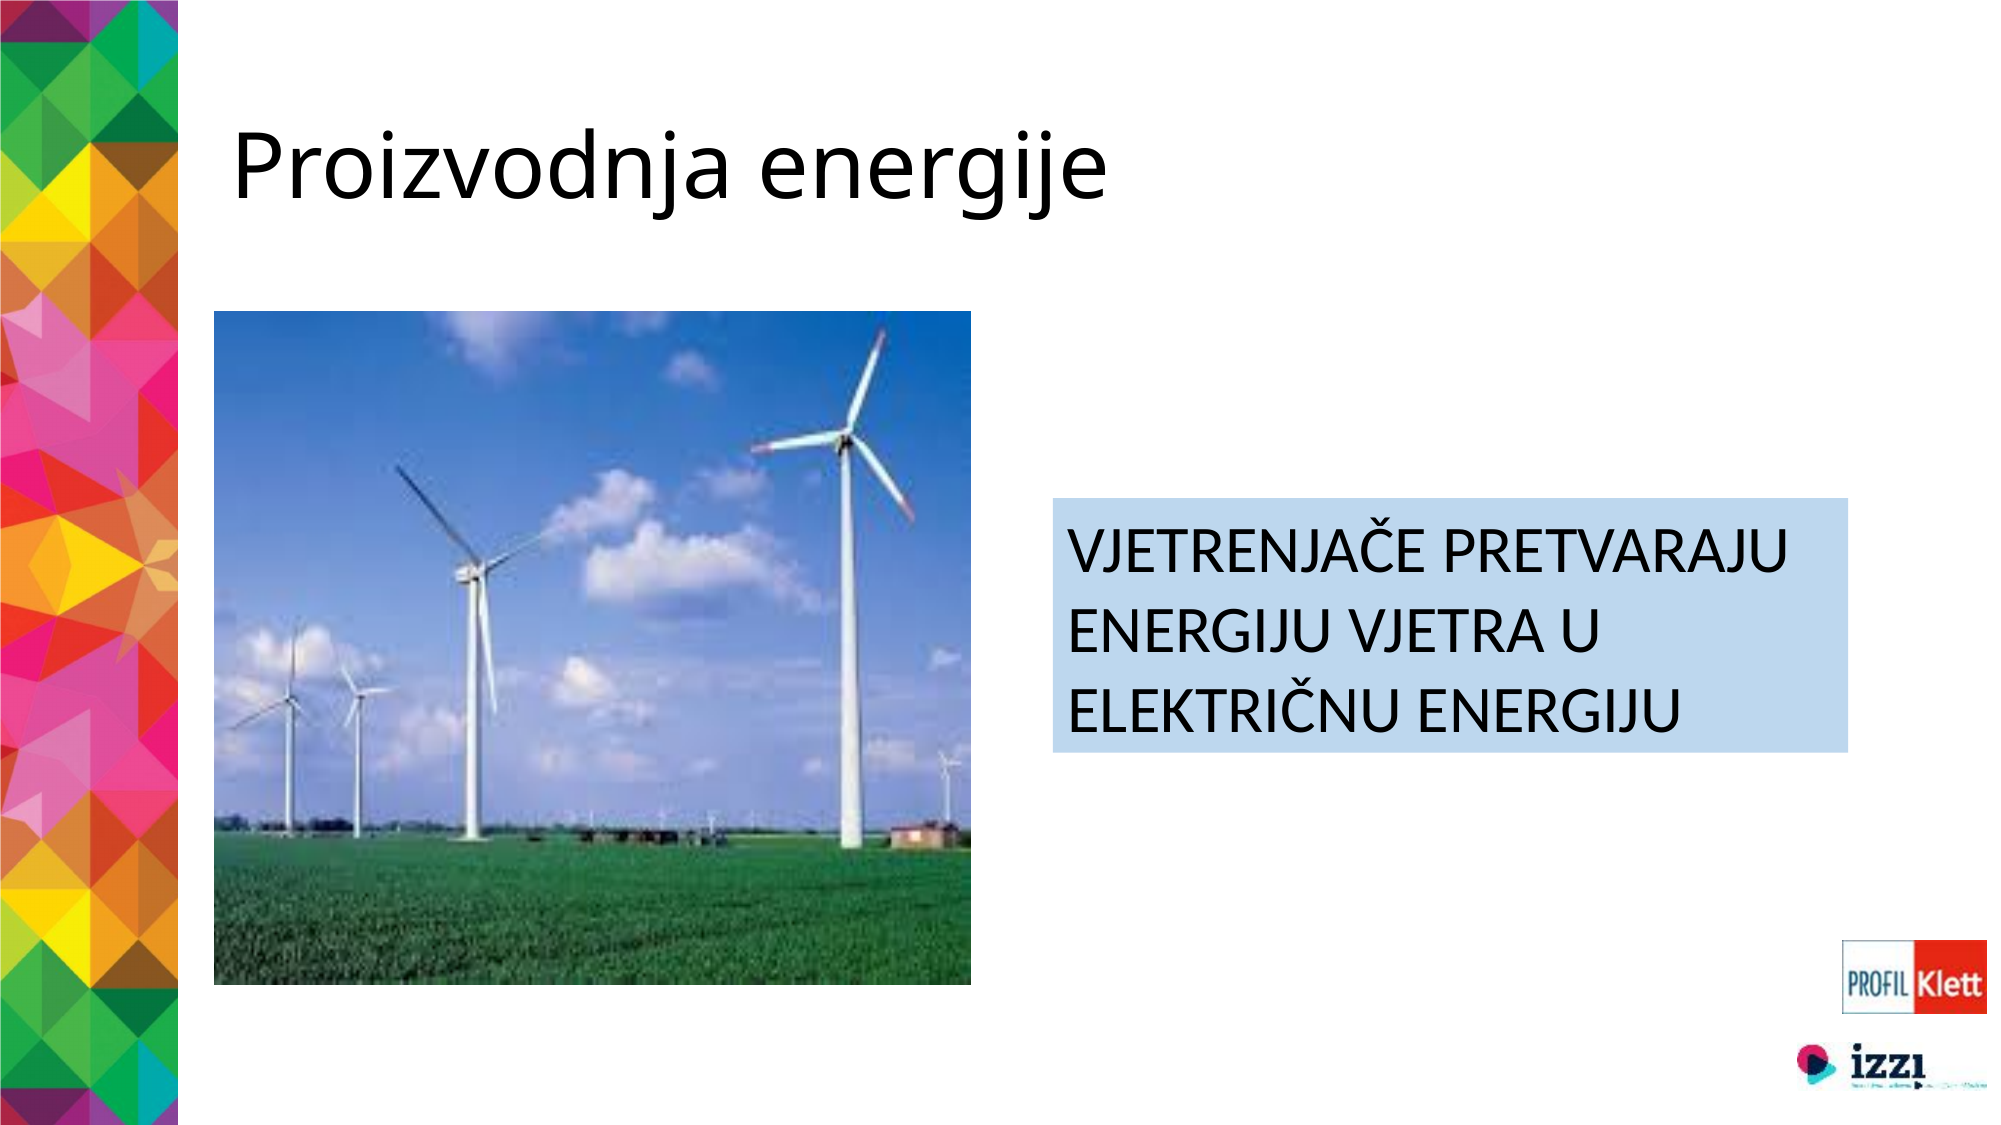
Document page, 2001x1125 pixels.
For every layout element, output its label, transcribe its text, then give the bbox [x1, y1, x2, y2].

picture [1842, 940, 1987, 1014]
picture [1797, 1042, 1987, 1091]
picture [1, 2, 178, 1124]
text_box VJETRENJAČE PRETVARAJU ENERGIJU VJETRA U ELEKTRIČNU ENERGIJU [1052, 498, 1849, 753]
title Proizvodnja energije [214, 59, 1863, 278]
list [214, 311, 971, 985]
